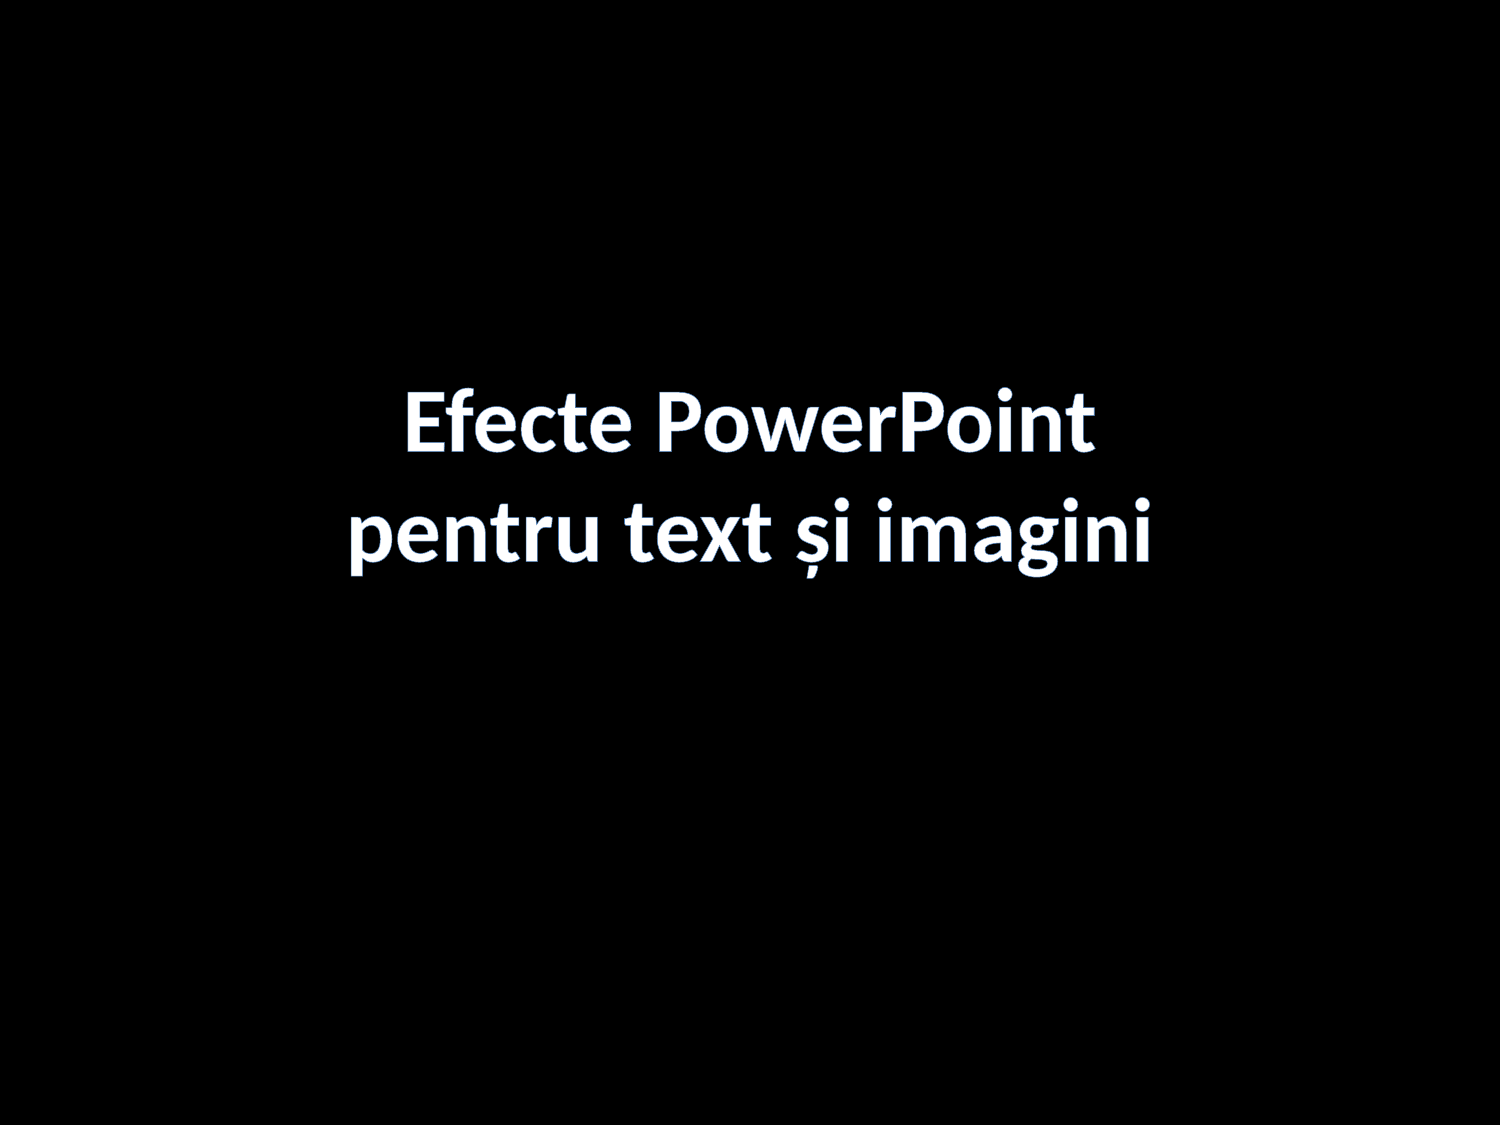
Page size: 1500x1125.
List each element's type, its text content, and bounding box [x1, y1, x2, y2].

title Efecte PowerPoint pentru text și imagini [112, 349, 1388, 591]
